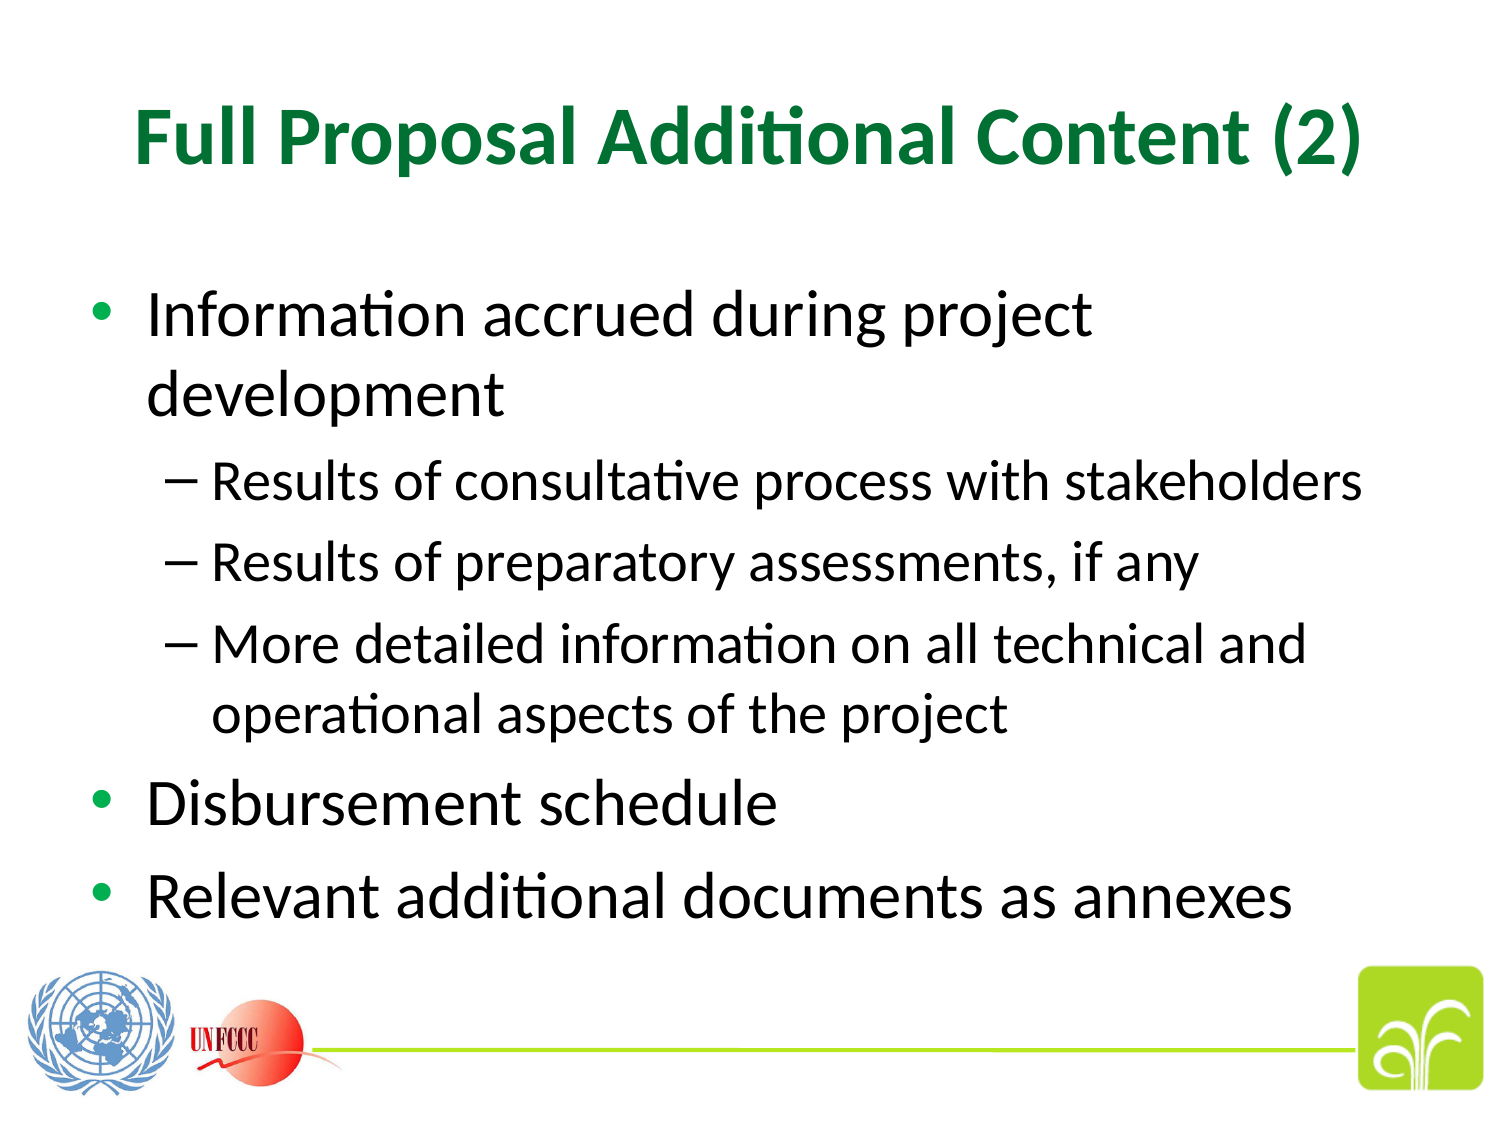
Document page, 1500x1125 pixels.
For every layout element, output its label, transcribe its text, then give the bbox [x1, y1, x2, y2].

list Information accrued during project development Results of consultative process with stakeholders Results of preparatory assessments, if any More detailed information on all technical and operational aspects of the project Disbursement schedule Relevant additional documents as annexes [74, 262, 1426, 1006]
picture [24, 962, 351, 1106]
picture [1324, 948, 1500, 1105]
title Full Proposal Additional Content (2) [74, 37, 1426, 226]
